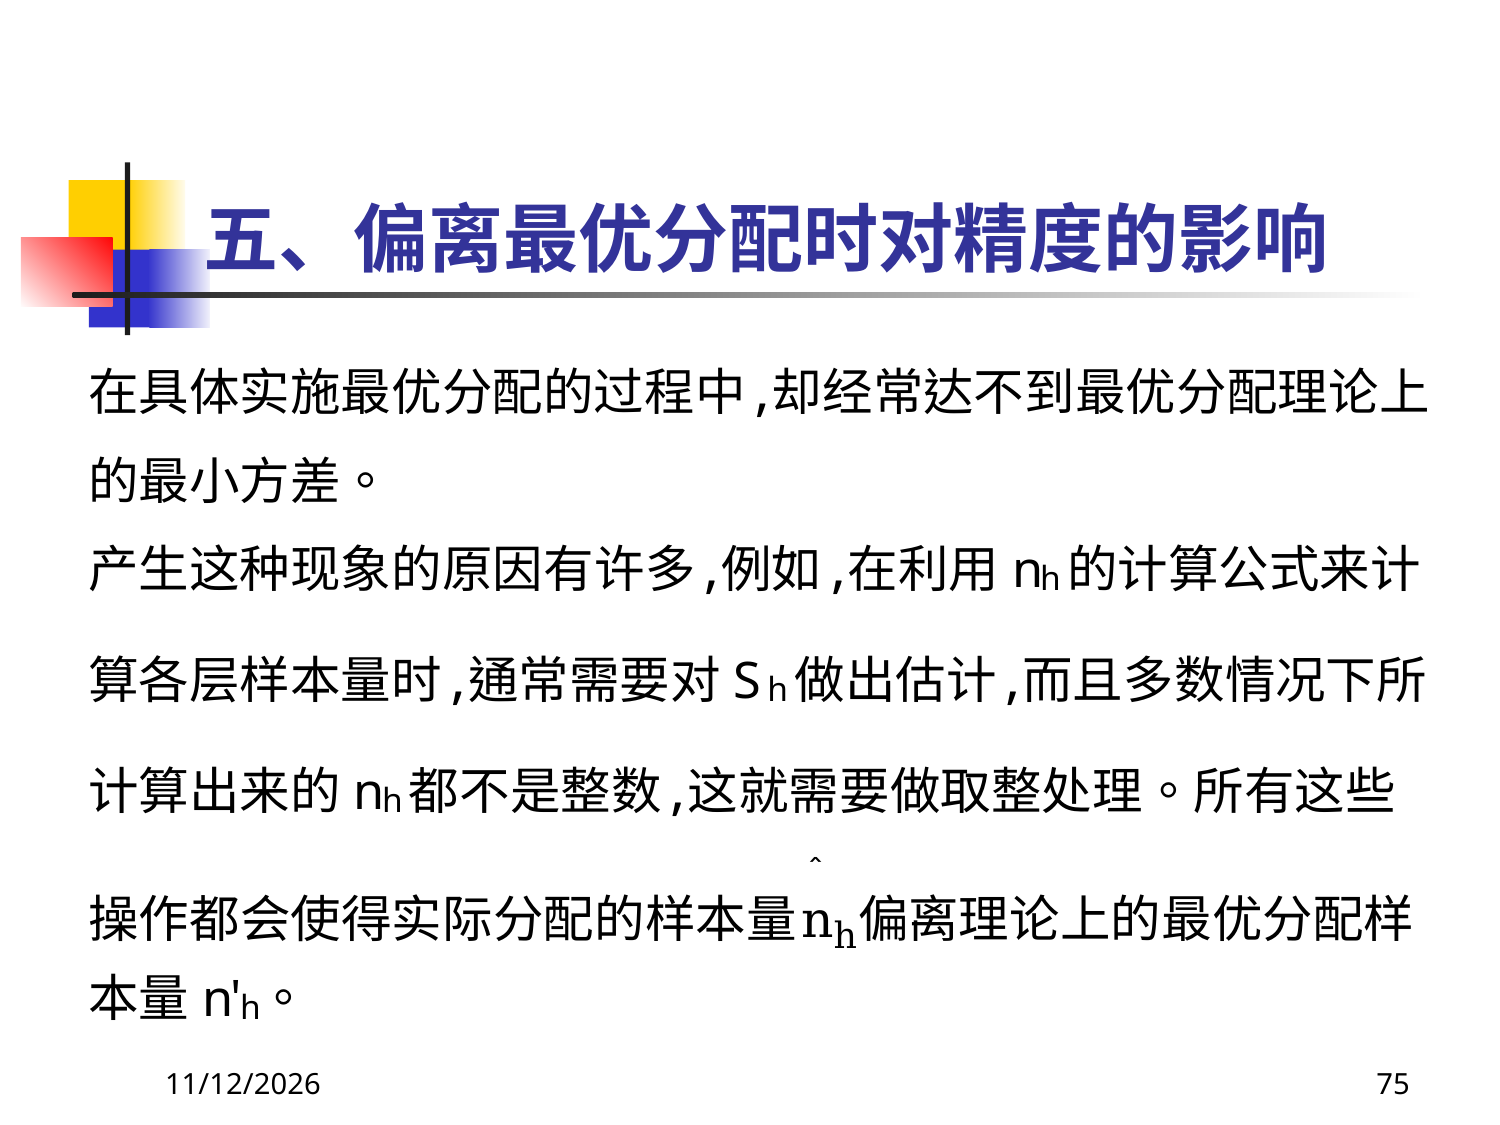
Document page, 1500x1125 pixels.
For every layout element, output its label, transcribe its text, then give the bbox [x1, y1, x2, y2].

title 五、偏离最优分配时对精度的影响 [188, 101, 1500, 289]
slide_number 75 [1112, 1049, 1426, 1113]
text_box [88, 337, 1442, 1041]
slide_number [149, 1049, 463, 1113]
